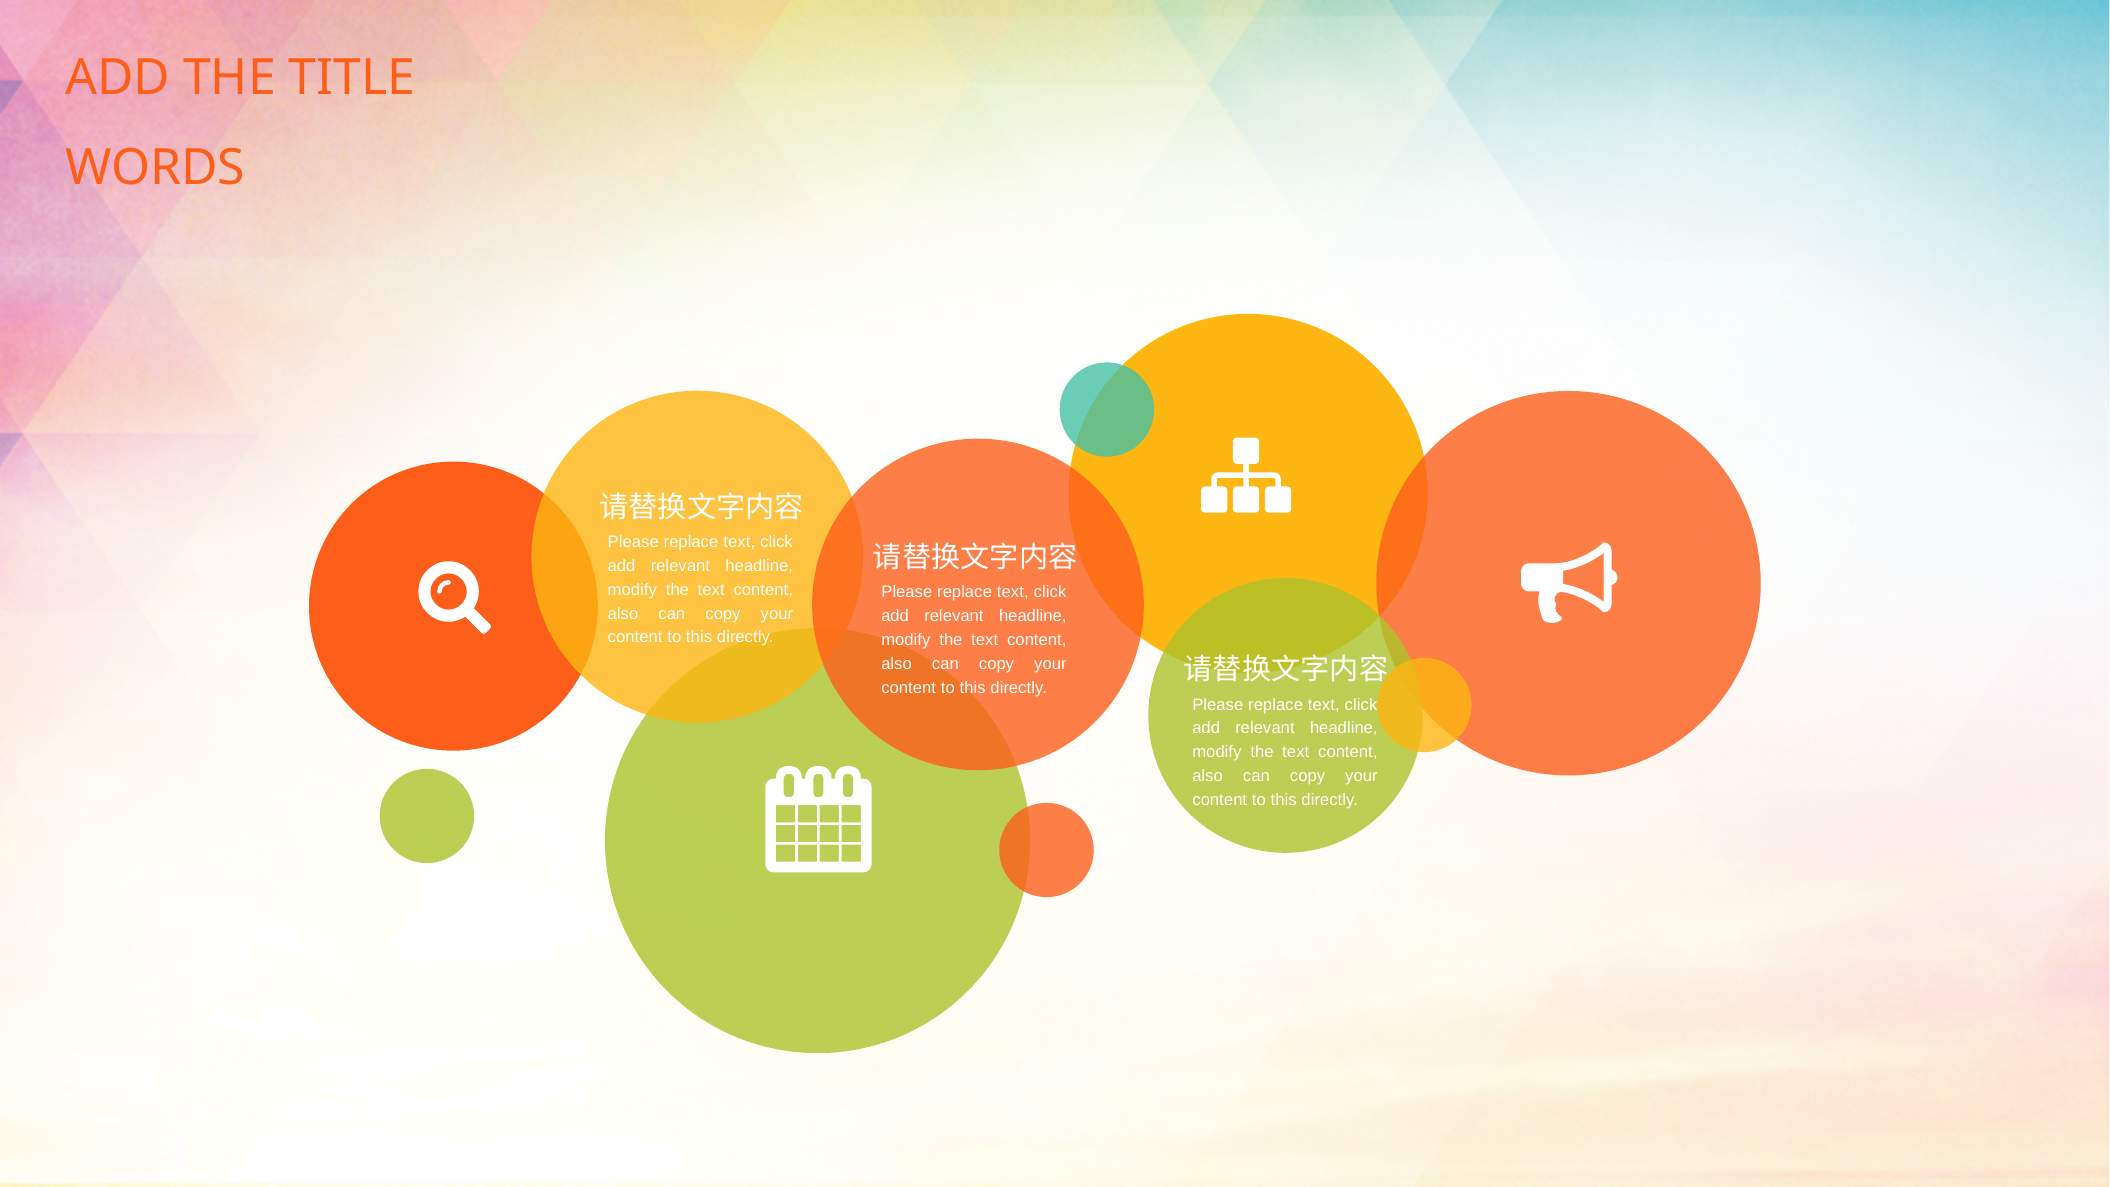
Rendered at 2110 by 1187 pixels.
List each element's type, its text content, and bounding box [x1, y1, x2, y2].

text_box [1376, 390, 1761, 776]
picture [0, 0, 2110, 1187]
text_box [1059, 382, 1068, 437]
text_box Please replace text, click add relevant headline, modify the text content, also can copy your content to this directly. [607, 526, 794, 628]
text_box [812, 438, 1068, 628]
text_box Please replace text, click add relevant headline, modify the text content, also can copy your content to this directly. [881, 577, 1068, 697]
text_box [1031, 674, 1129, 762]
text_box [1148, 674, 1409, 853]
text_box 请替换文字内容 [845, 531, 1068, 574]
text_box 请替换文字内容 [598, 481, 832, 523]
text_box [379, 768, 475, 864]
text_box Please replace text, click add relevant headline, modify the text content, also can copy your content to this directly. [1192, 689, 1378, 809]
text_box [1068, 313, 1428, 674]
text_box [1031, 802, 1094, 898]
text_box [561, 390, 852, 694]
text_box ADD THE TITLE WORDS [50, 7, 583, 202]
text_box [604, 628, 1031, 1054]
text_box 请替换文字内容 [1156, 674, 1376, 686]
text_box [308, 461, 598, 751]
